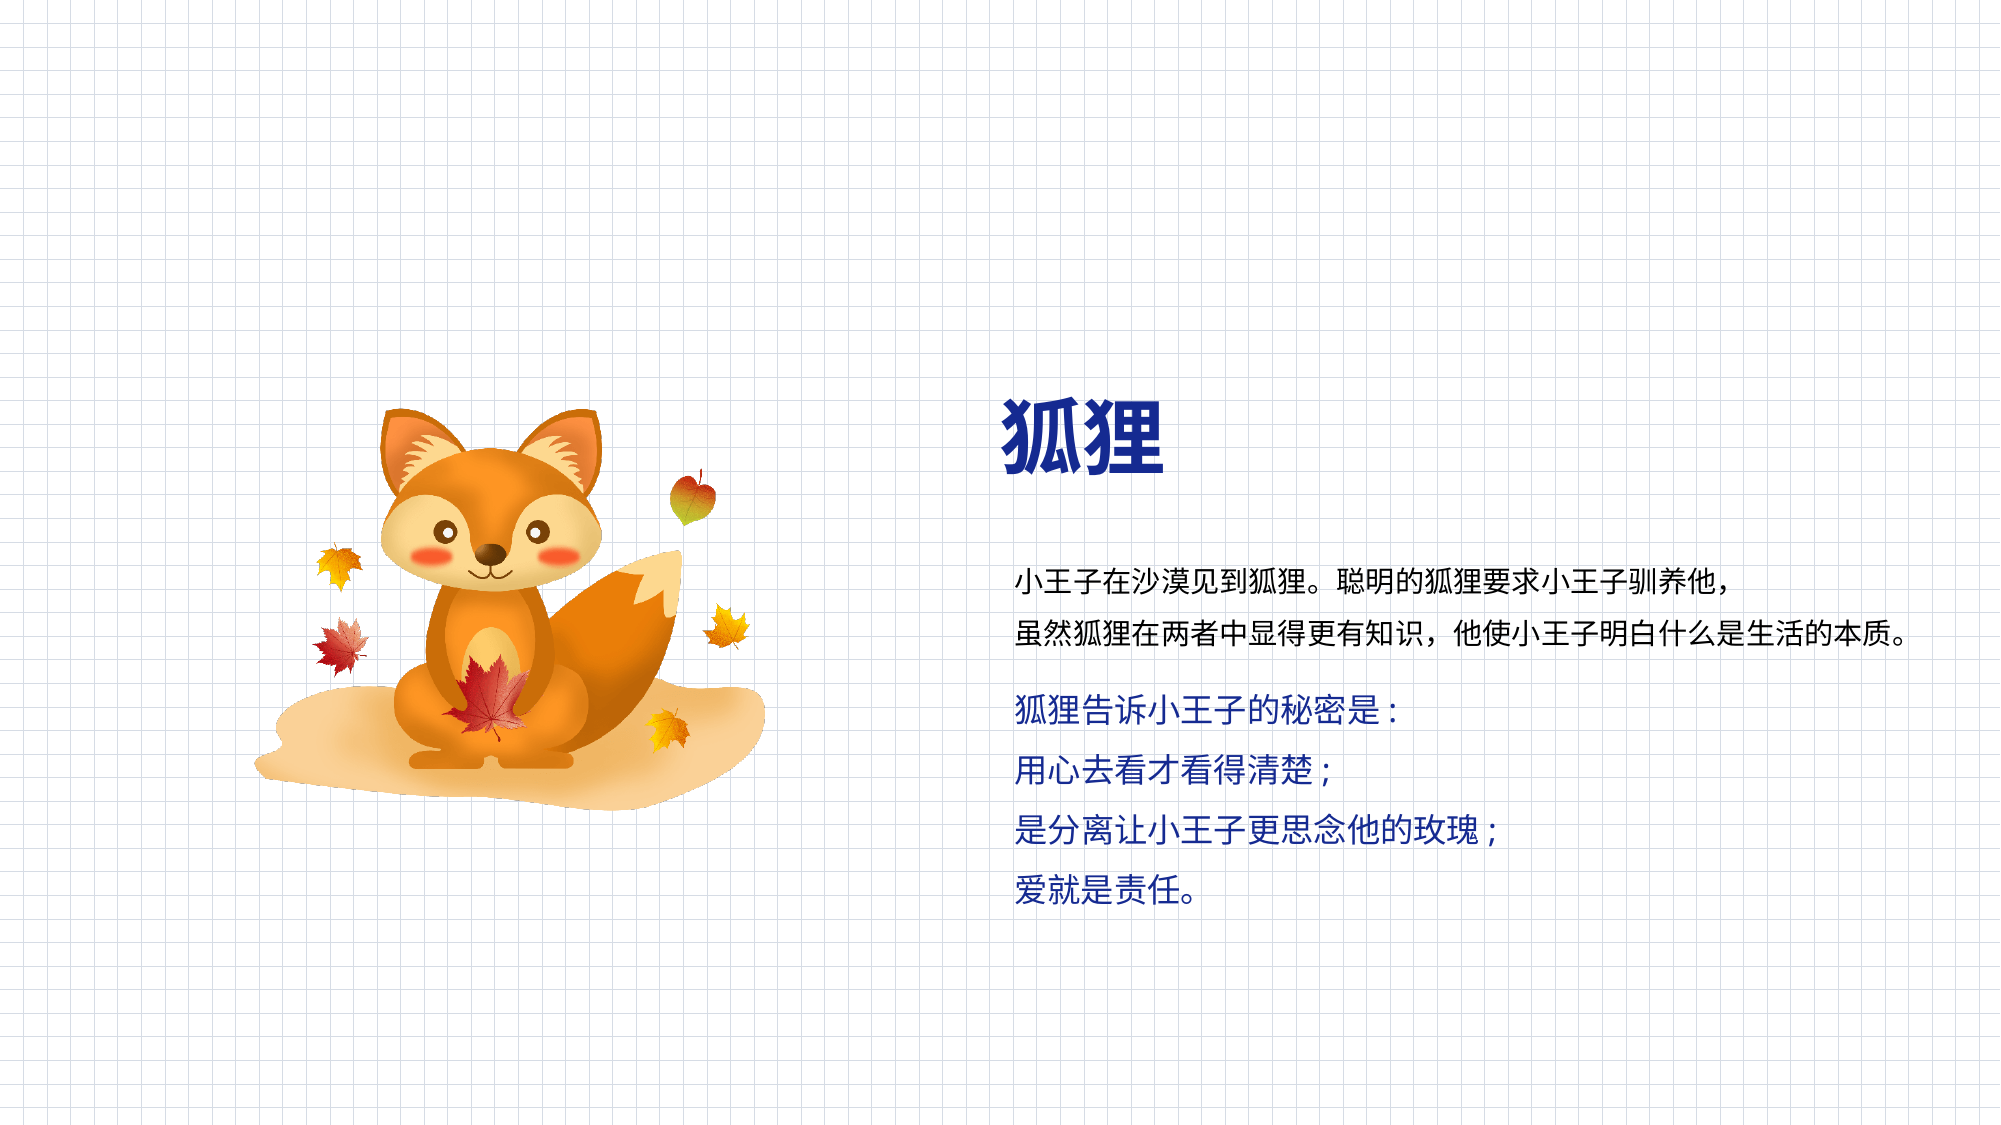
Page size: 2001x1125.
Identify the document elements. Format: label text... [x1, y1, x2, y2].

text_box 小王子在沙漠见到狐狸。聪明的狐狸要求小王子驯养他， 虽然狐狸在两者中显得更有知识，他使小王子明白什么是生活的本质。 [999, 537, 1941, 658]
text_box 狐狸告诉小王子的秘密是: 用心去看才看得清楚; 是分离让小王子更思念他的玫瑰; 爱就是责任。 [999, 662, 1575, 917]
text_box 狐狸 [984, 377, 1386, 493]
picture [188, 385, 825, 835]
